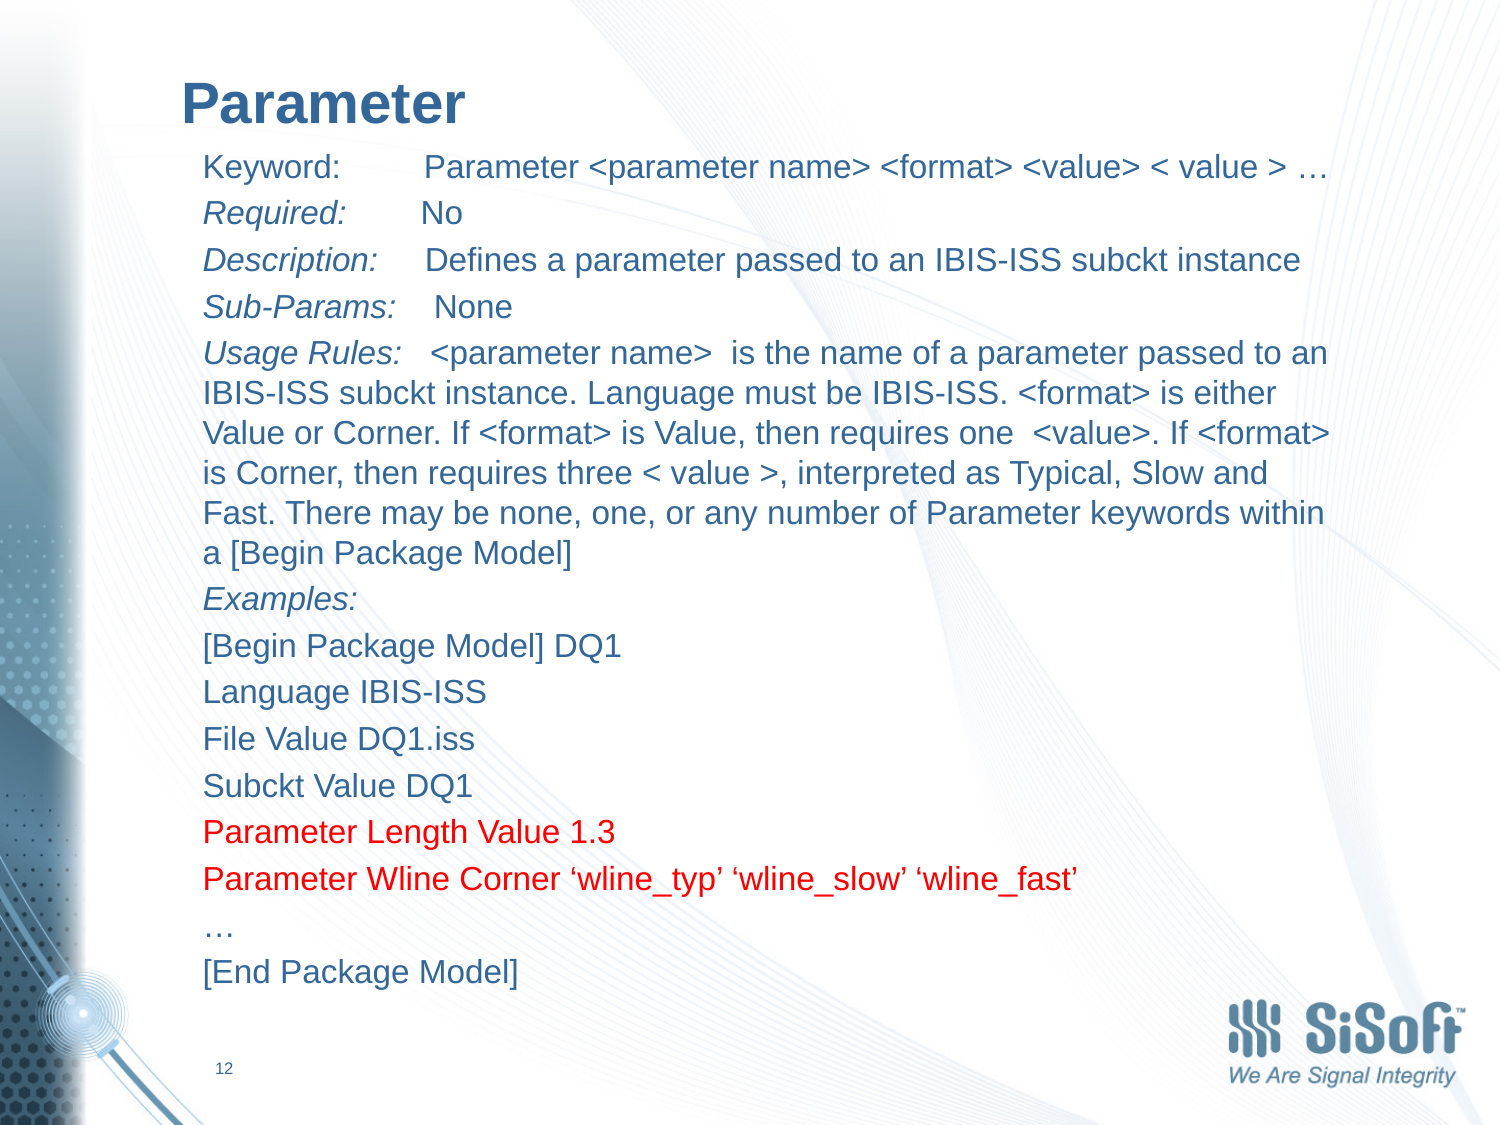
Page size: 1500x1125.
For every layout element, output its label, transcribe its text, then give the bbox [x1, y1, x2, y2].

title Parameter [150, 50, 1300, 150]
picture [0, 0, 1500, 1125]
footer 12 [200, 1050, 975, 1104]
list Keyword: Parameter <parameter name> <format> <value> < value > … Required: No Description: Defines a parameter passed to an IBIS-ISS subckt instance Sub-Params: None Usage Rules: <parameter name> is the name of a parameter passed to an IBIS-ISS subckt instance. Language must be IBIS-ISS. <format> is either Value or Corner. If <format> is Value, then requires one <value>. If <format> is Corner, then requires three < value >, interpreted as Typical, Slow and Fast. There may be none, one, or any number of Parameter keywords within a [Begin Package Model] Examples: [Begin Package Model] DQ1 Language IBIS-ISS File Value DQ1.iss Subckt Value DQ1 Parameter Length Value 1.3 Parameter Wline Corner ‘wline_typ’ ‘wline_slow’ ‘wline_fast’ … [End Package Model] [187, 137, 1363, 1050]
